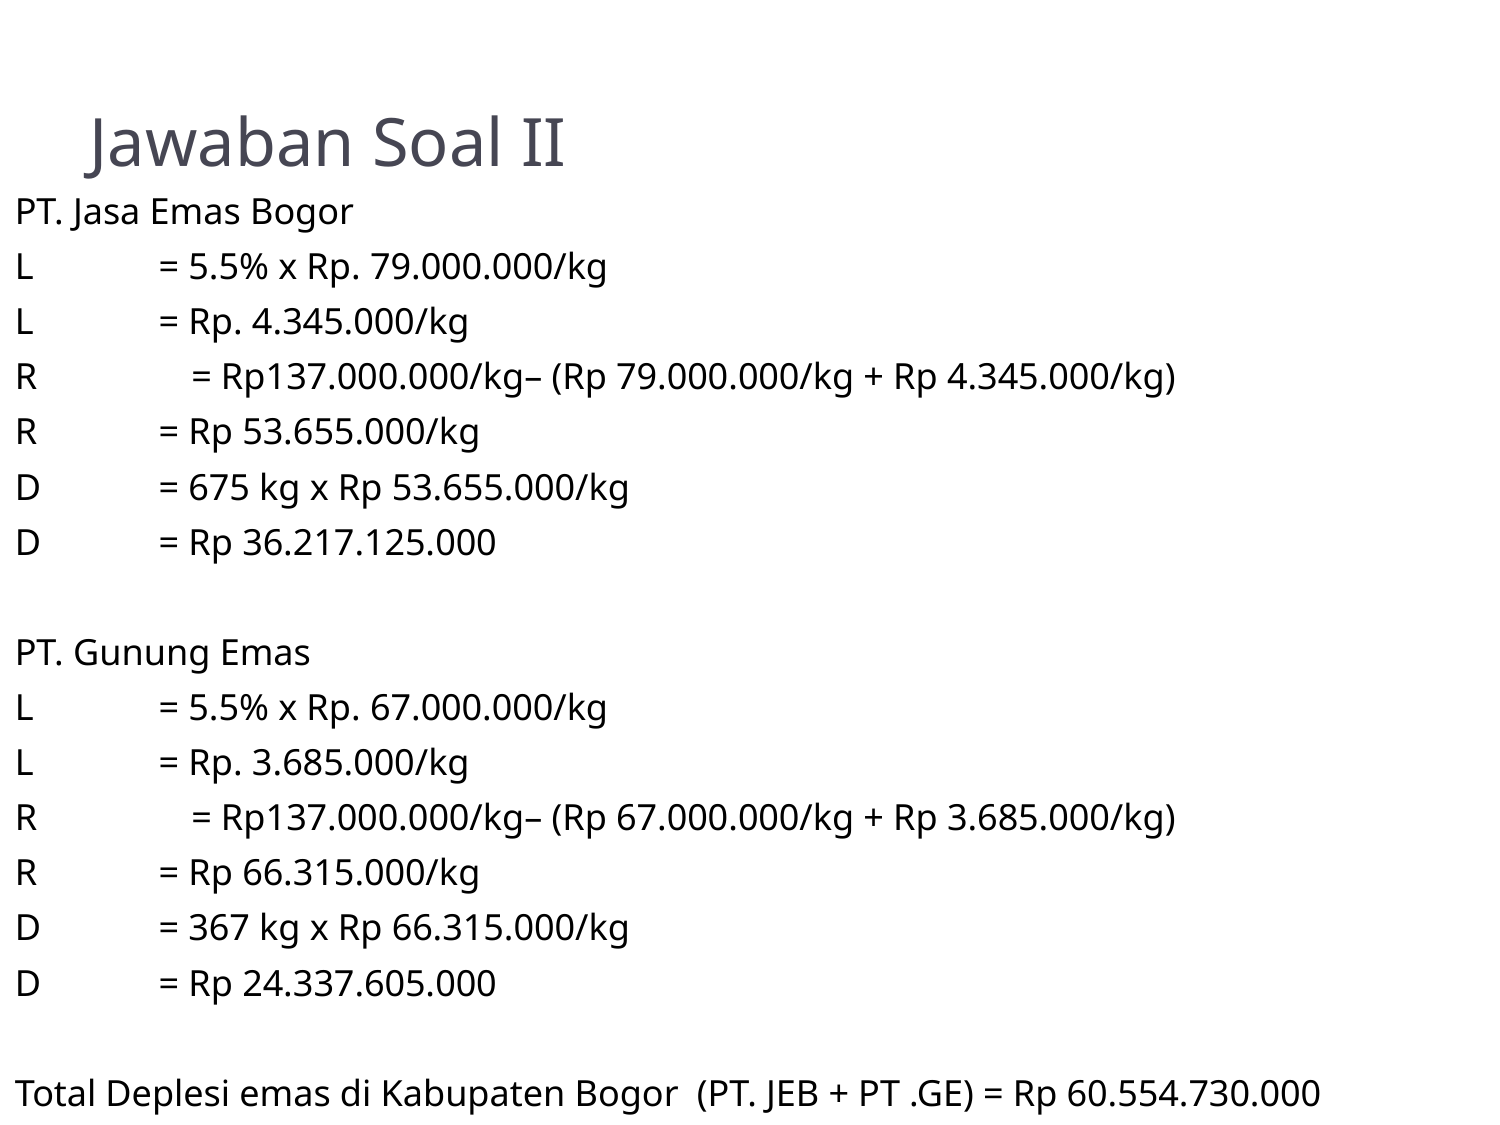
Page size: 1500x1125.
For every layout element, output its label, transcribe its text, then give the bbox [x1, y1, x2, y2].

list PT. Jasa Emas Bogor L = 5.5% x Rp. 79.000.000/kg L = Rp. 4.345.000/kg R = Rp137.000.000/kg– (Rp 79.000.000/kg + Rp 4.345.000/kg) R = Rp 53.655.000/kg D = 675 kg x Rp 53.655.000/kg D = Rp 36.217.125.000 PT. Gunung Emas L = 5.5% x Rp. 67.000.000/kg L = Rp. 3.685.000/kg R = Rp137.000.000/kg– (Rp 67.000.000/kg + Rp 3.685.000/kg) R = Rp 66.315.000/kg D = 367 kg x Rp 66.315.000/kg D = Rp 24.337.605.000 Total Deplesi emas di Kabupaten Bogor (PT. JEB + PT .GE) = Rp 60.554.730.000 [0, 181, 1500, 1125]
title Jawaban Soal II [75, 24, 1425, 181]
